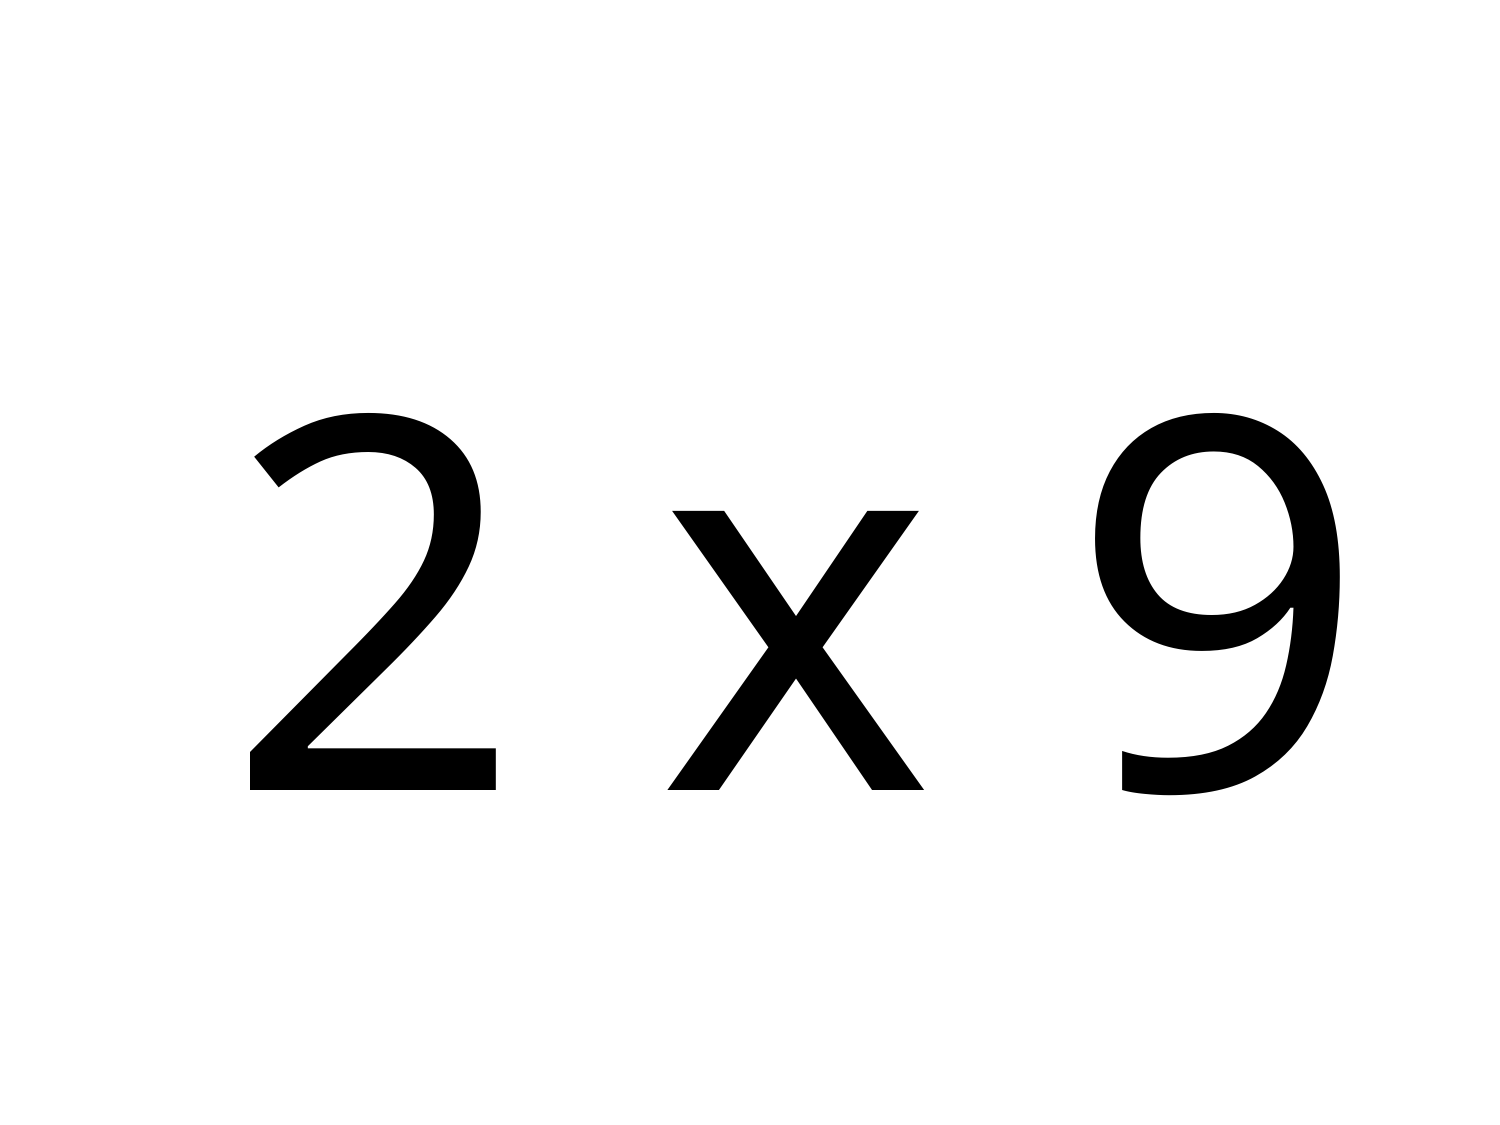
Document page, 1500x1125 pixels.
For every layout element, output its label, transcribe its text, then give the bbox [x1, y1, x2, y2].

list 2 x 9 [75, 262, 1425, 1005]
